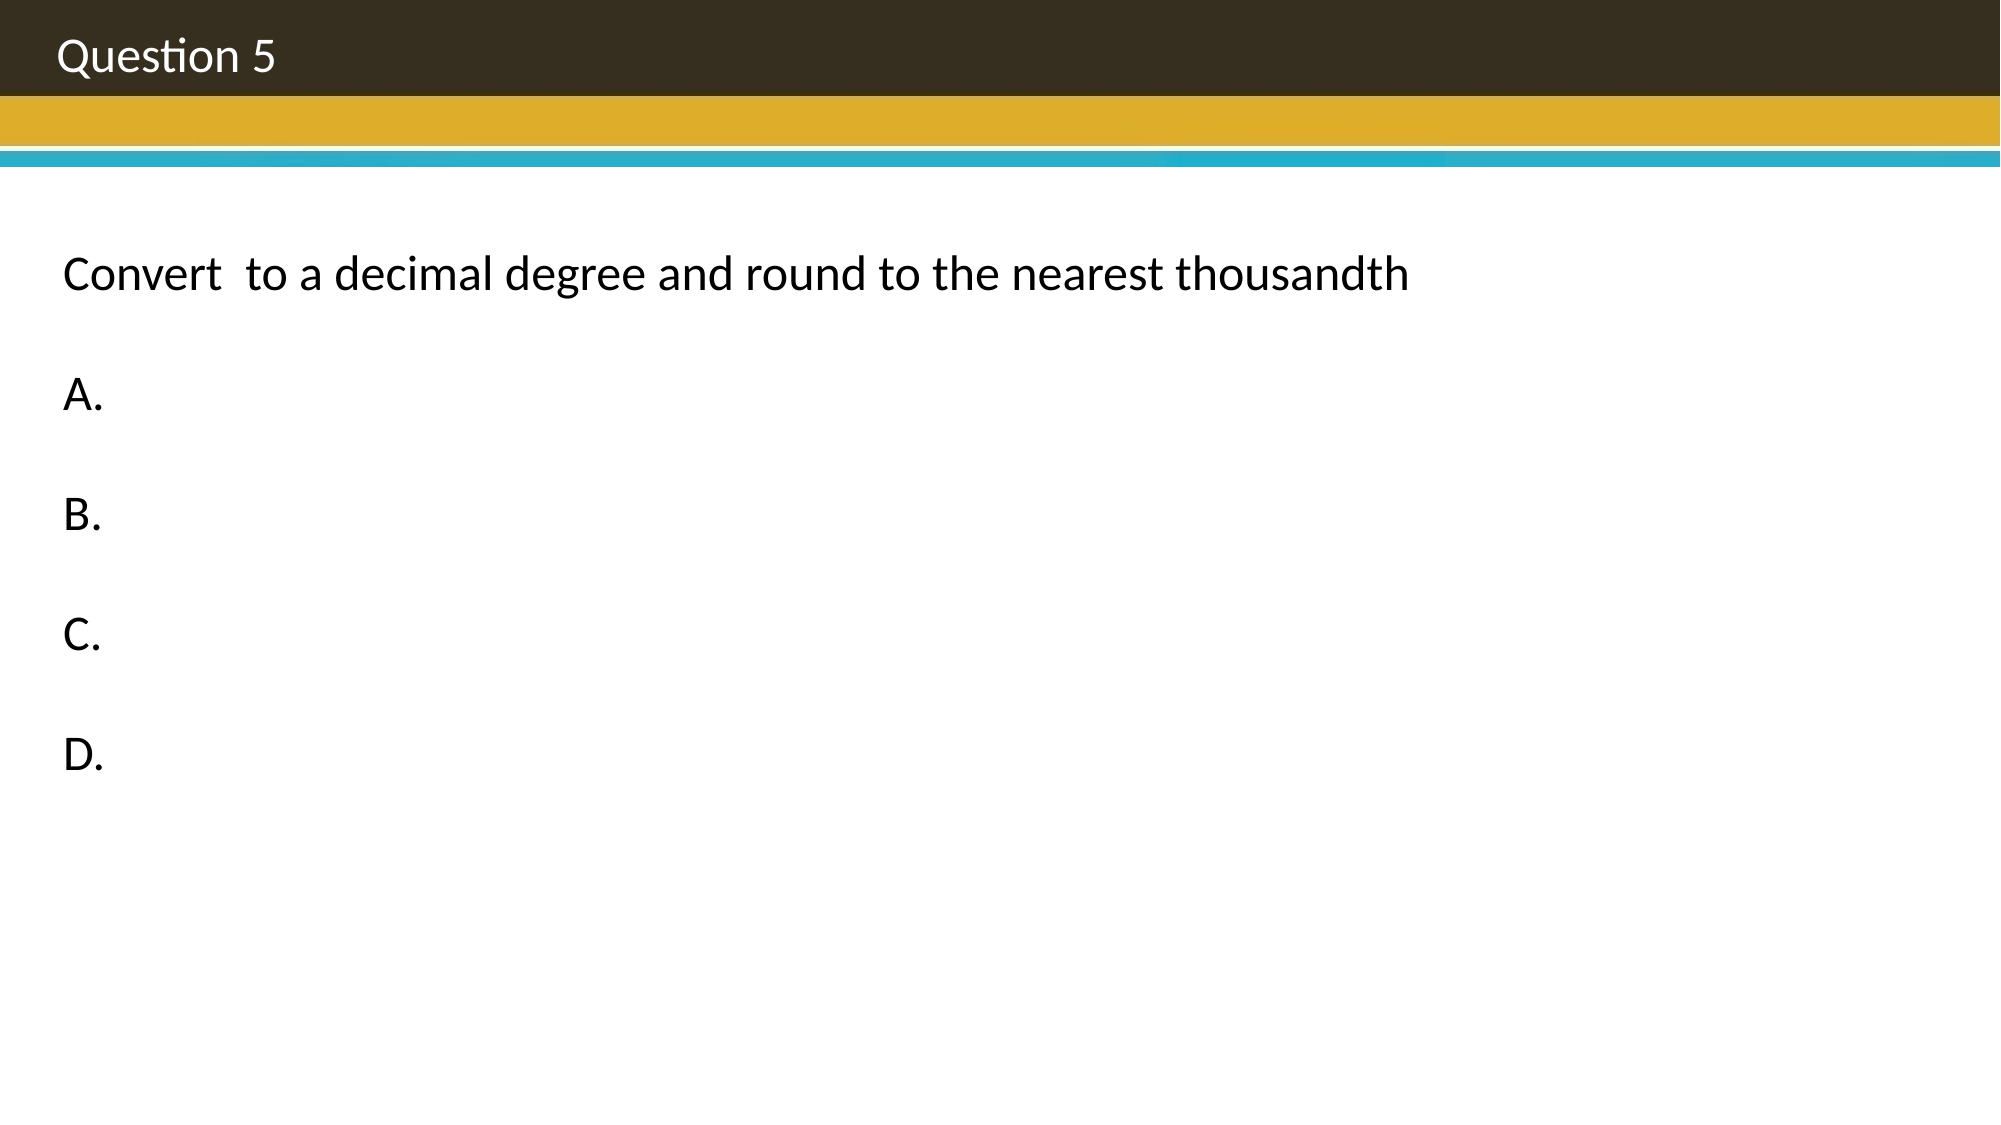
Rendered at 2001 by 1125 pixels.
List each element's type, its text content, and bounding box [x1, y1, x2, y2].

text_box Question 5 [41, 14, 293, 90]
picture [0, 0, 2000, 167]
